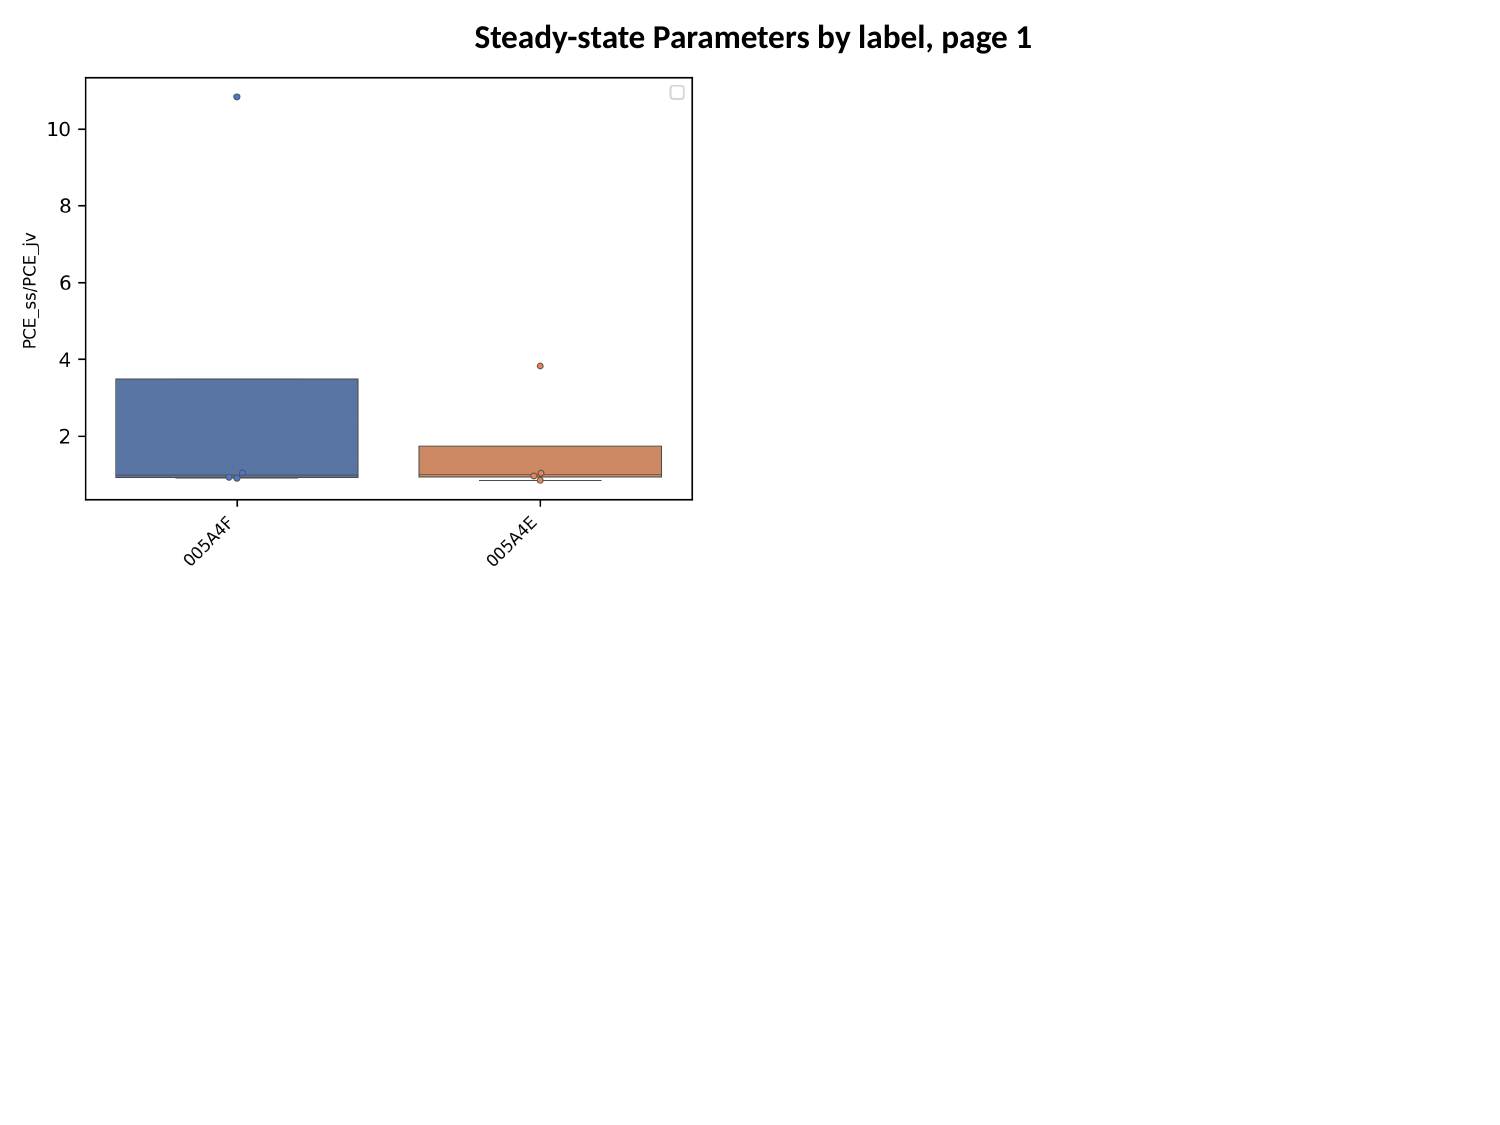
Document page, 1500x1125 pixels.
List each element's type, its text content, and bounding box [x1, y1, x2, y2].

title Steady-state Parameters by label, page 1 [0, 0, 1500, 75]
picture [0, 56, 713, 591]
